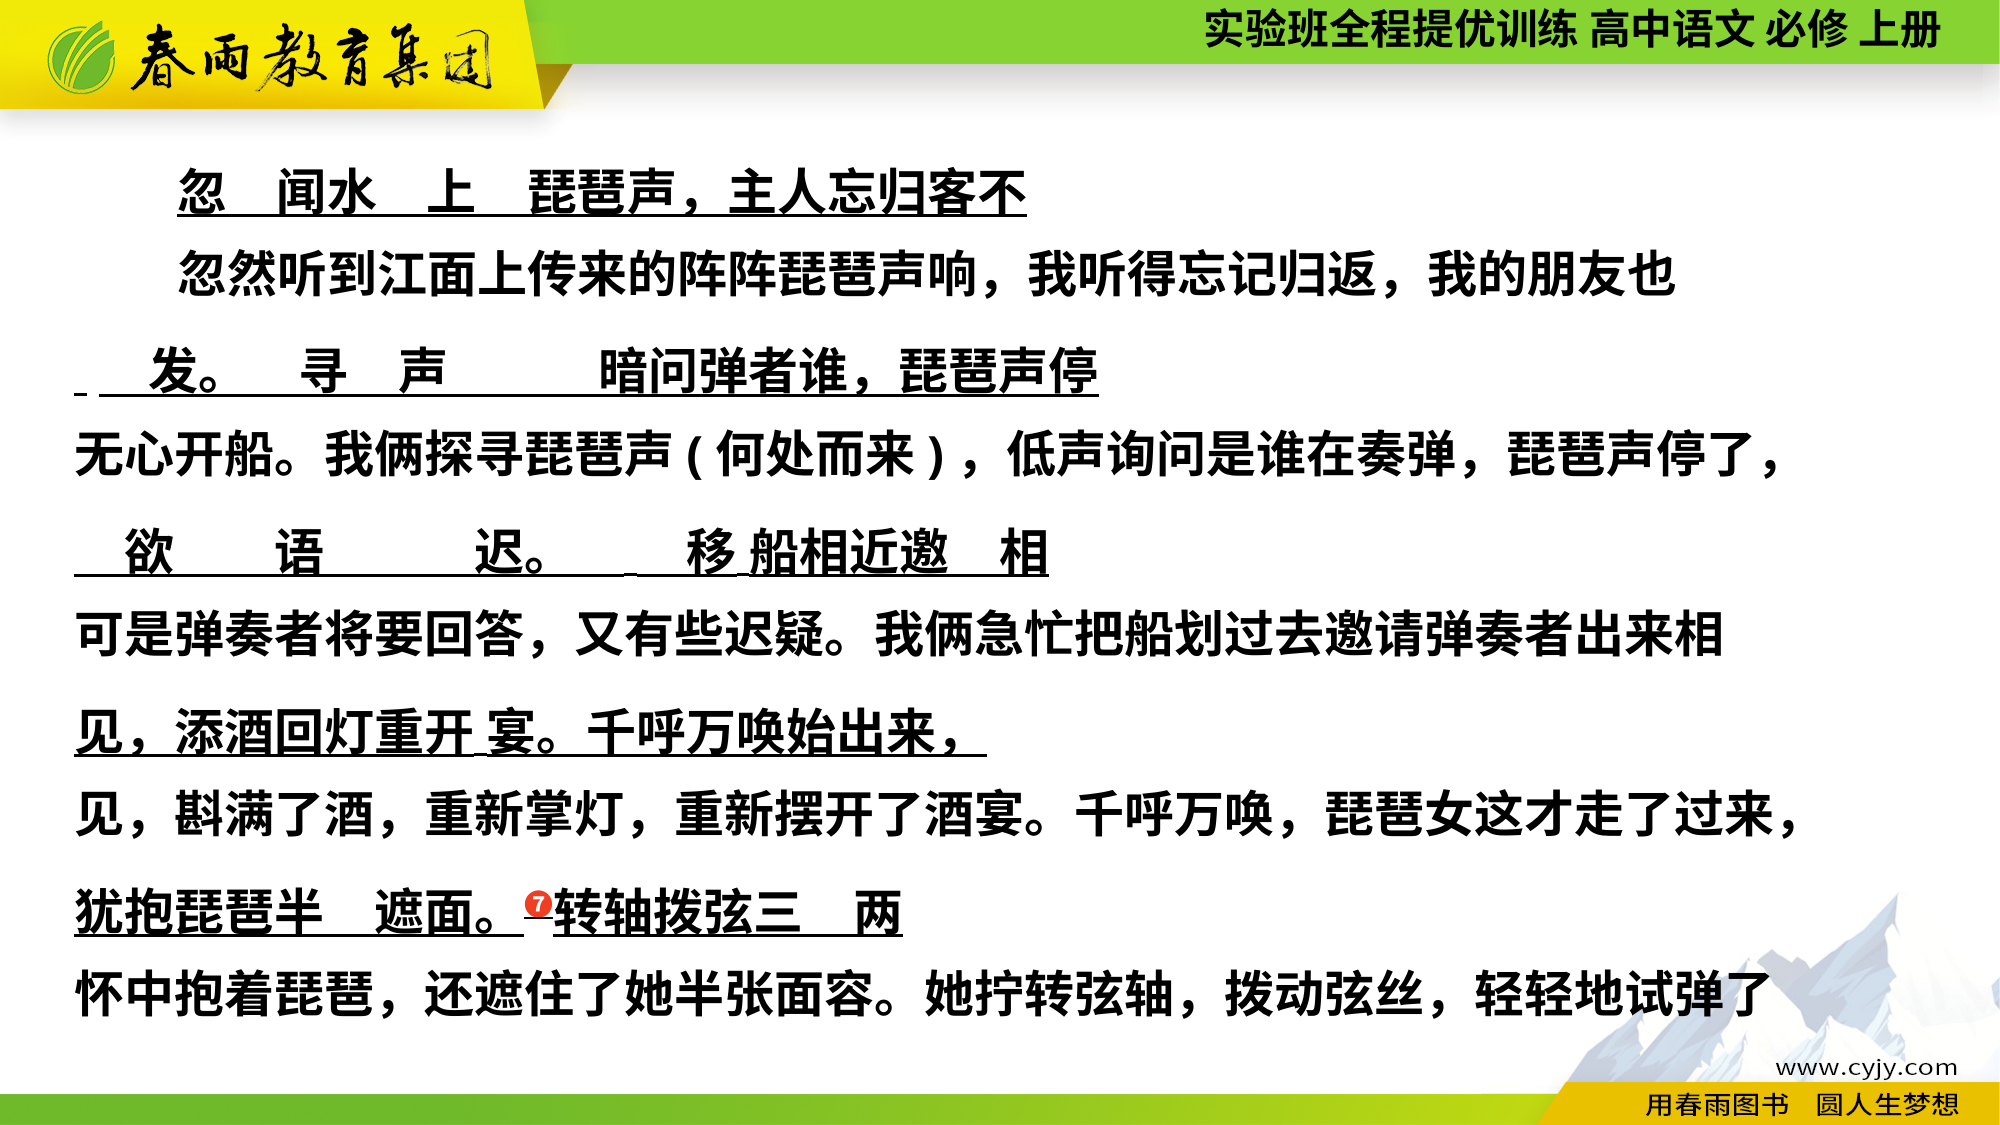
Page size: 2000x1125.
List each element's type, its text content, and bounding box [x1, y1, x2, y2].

picture [0, 0, 2000, 1125]
text_box 忽然听到江面上传来的阵阵琵琶声响，我听得忘记归返，我的朋友也 无心开船。我俩探寻琵琶声(何处而来)，低声询问是谁在奏弹，琵琶声停了， 可是弹奏者将要回答，又有些迟疑。我俩急忙把船划过去邀请弹奏者出来相 见，斟满了酒，重新掌灯，重新摆开了酒宴。千呼万唤，琵琶女这才走了过来， 怀中抱着琵琶，还遮住了她半张面容。她拧转弦轴，拨动弦丝，轻轻地试弹了 [59, 205, 1944, 1031]
